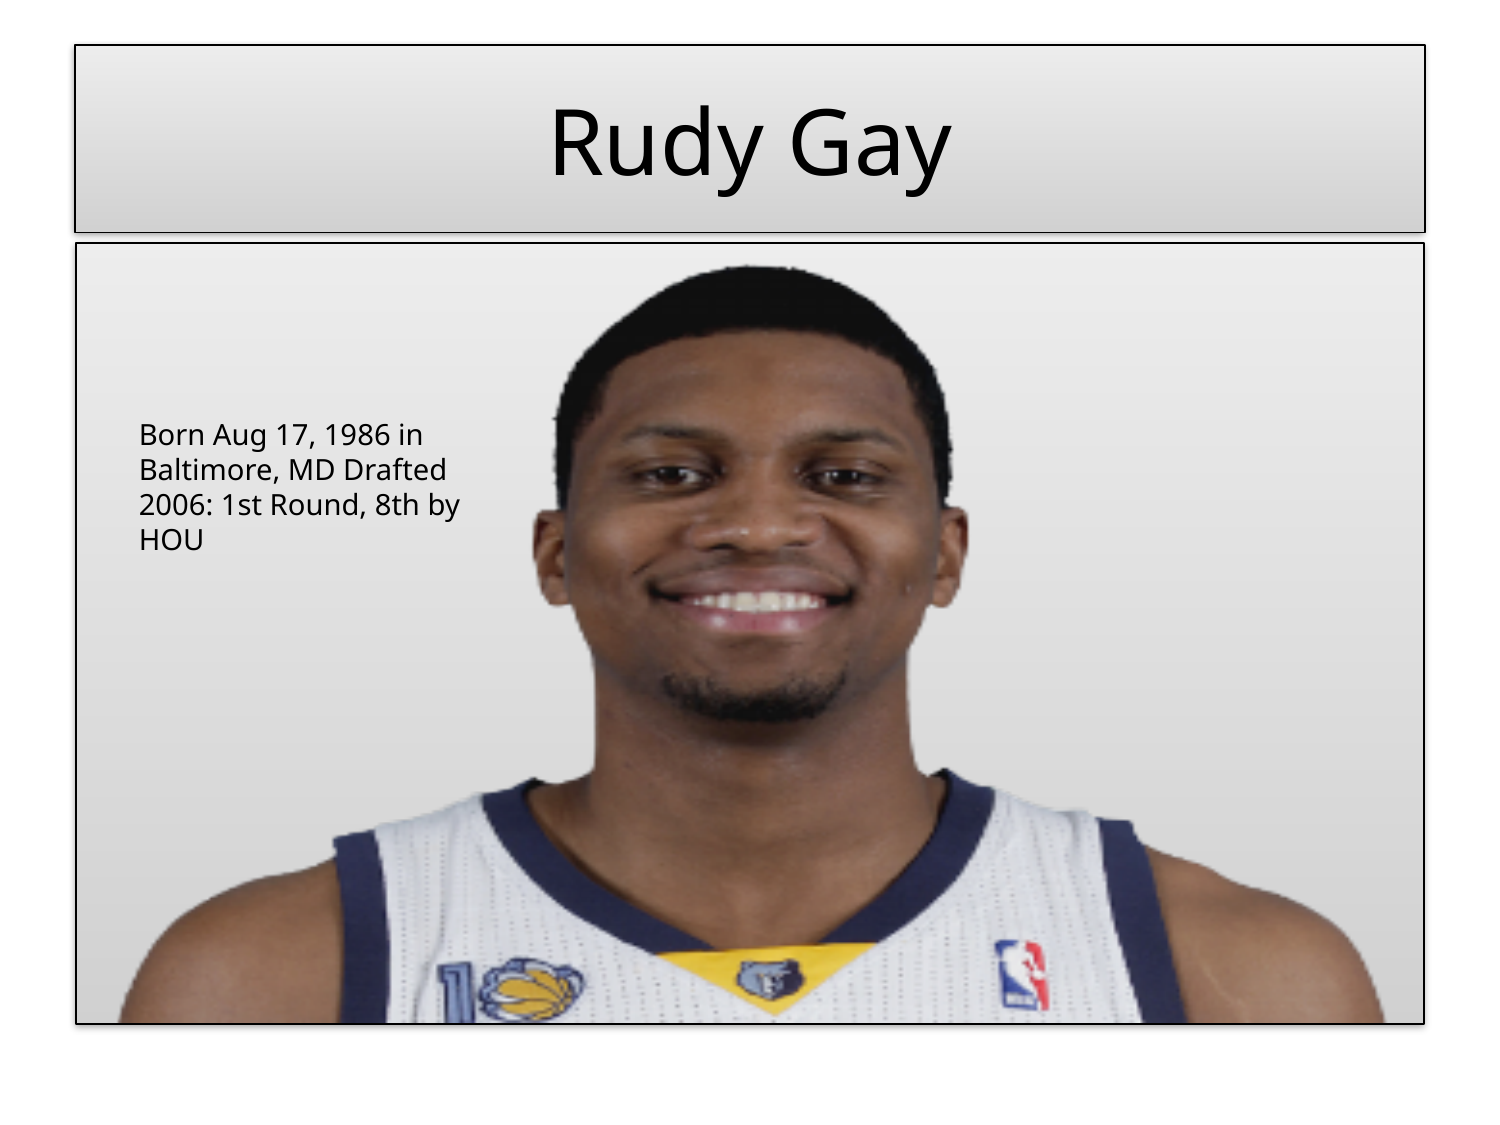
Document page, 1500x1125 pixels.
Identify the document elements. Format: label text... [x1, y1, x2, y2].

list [76, 243, 1424, 1024]
title Rudy Gay [74, 44, 1426, 233]
